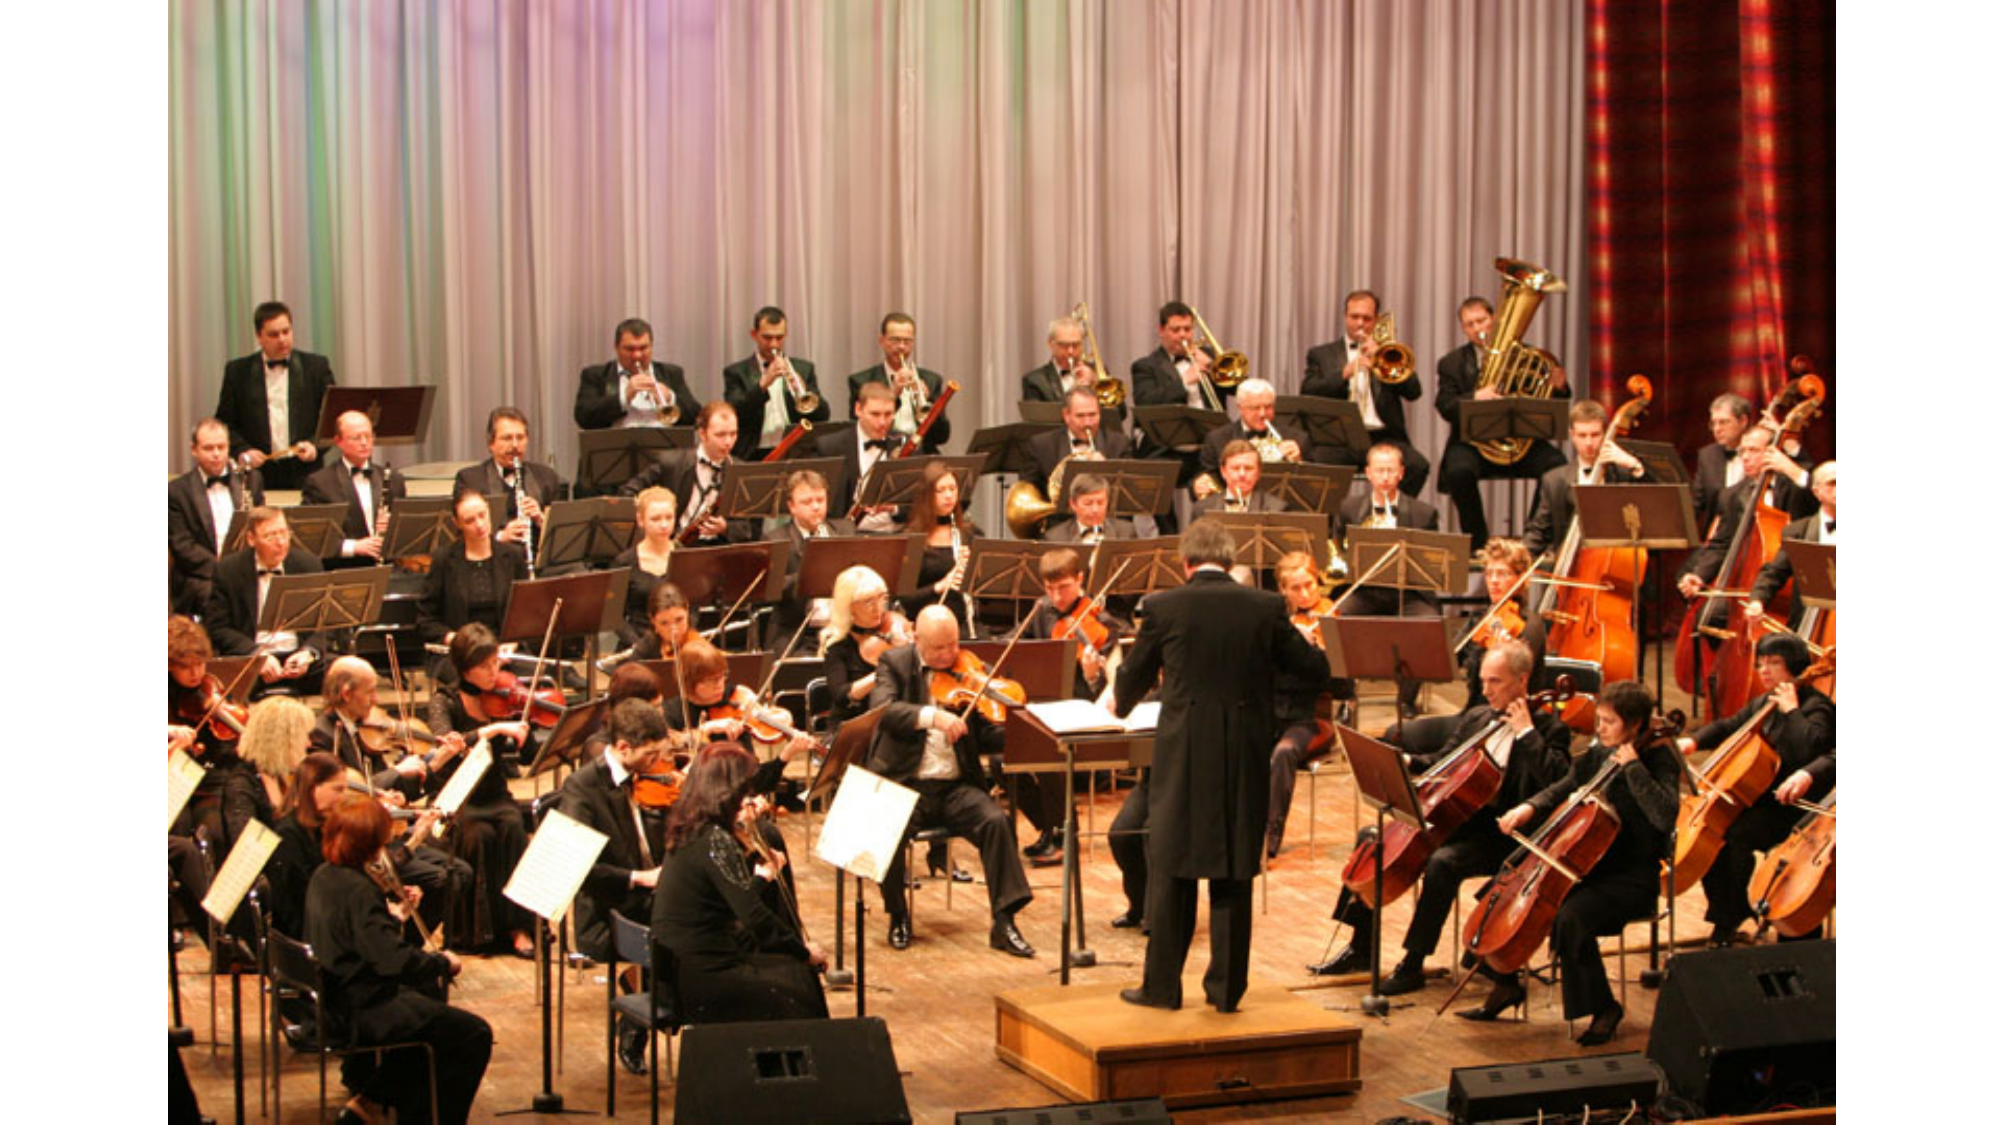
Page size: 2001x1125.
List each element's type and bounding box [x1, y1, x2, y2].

picture [168, 0, 1836, 1125]
